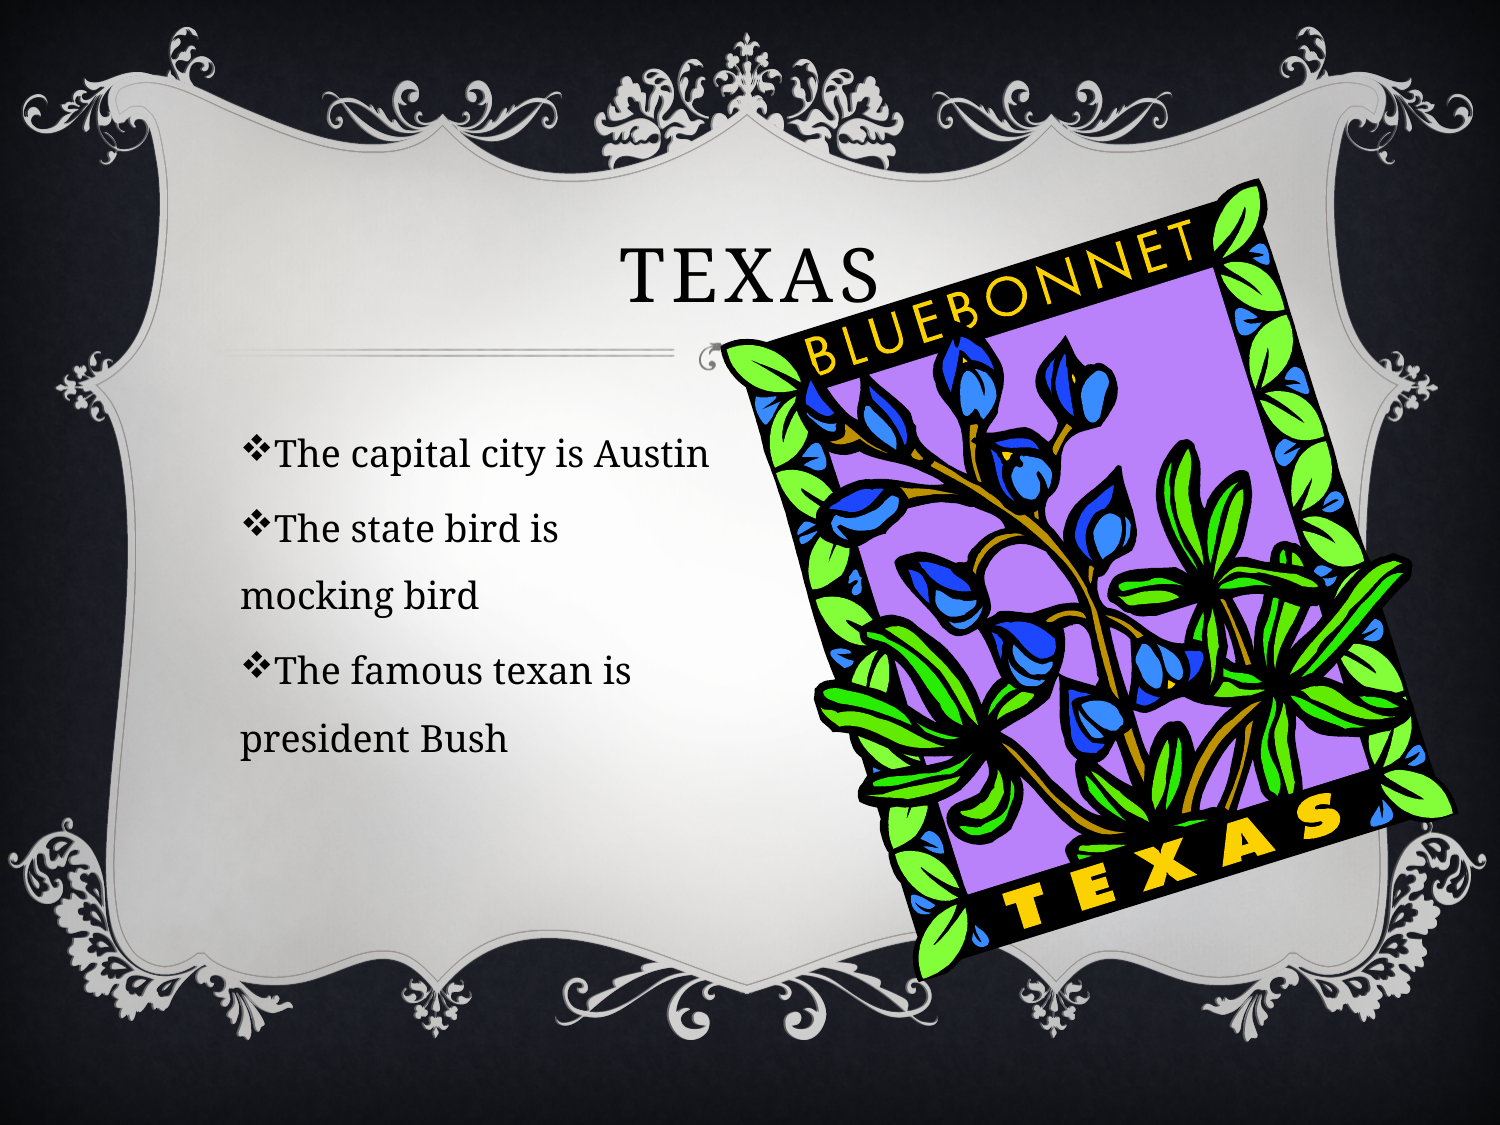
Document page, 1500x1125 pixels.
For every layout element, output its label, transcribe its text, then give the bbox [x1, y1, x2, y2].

title texas [1264, 212, 1275, 226]
title texas [225, 212, 1177, 325]
list The capital city is Austin The state bird is mocking bird The famous texan is president Bush [225, 399, 738, 913]
picture [0, 0, 1500, 1125]
